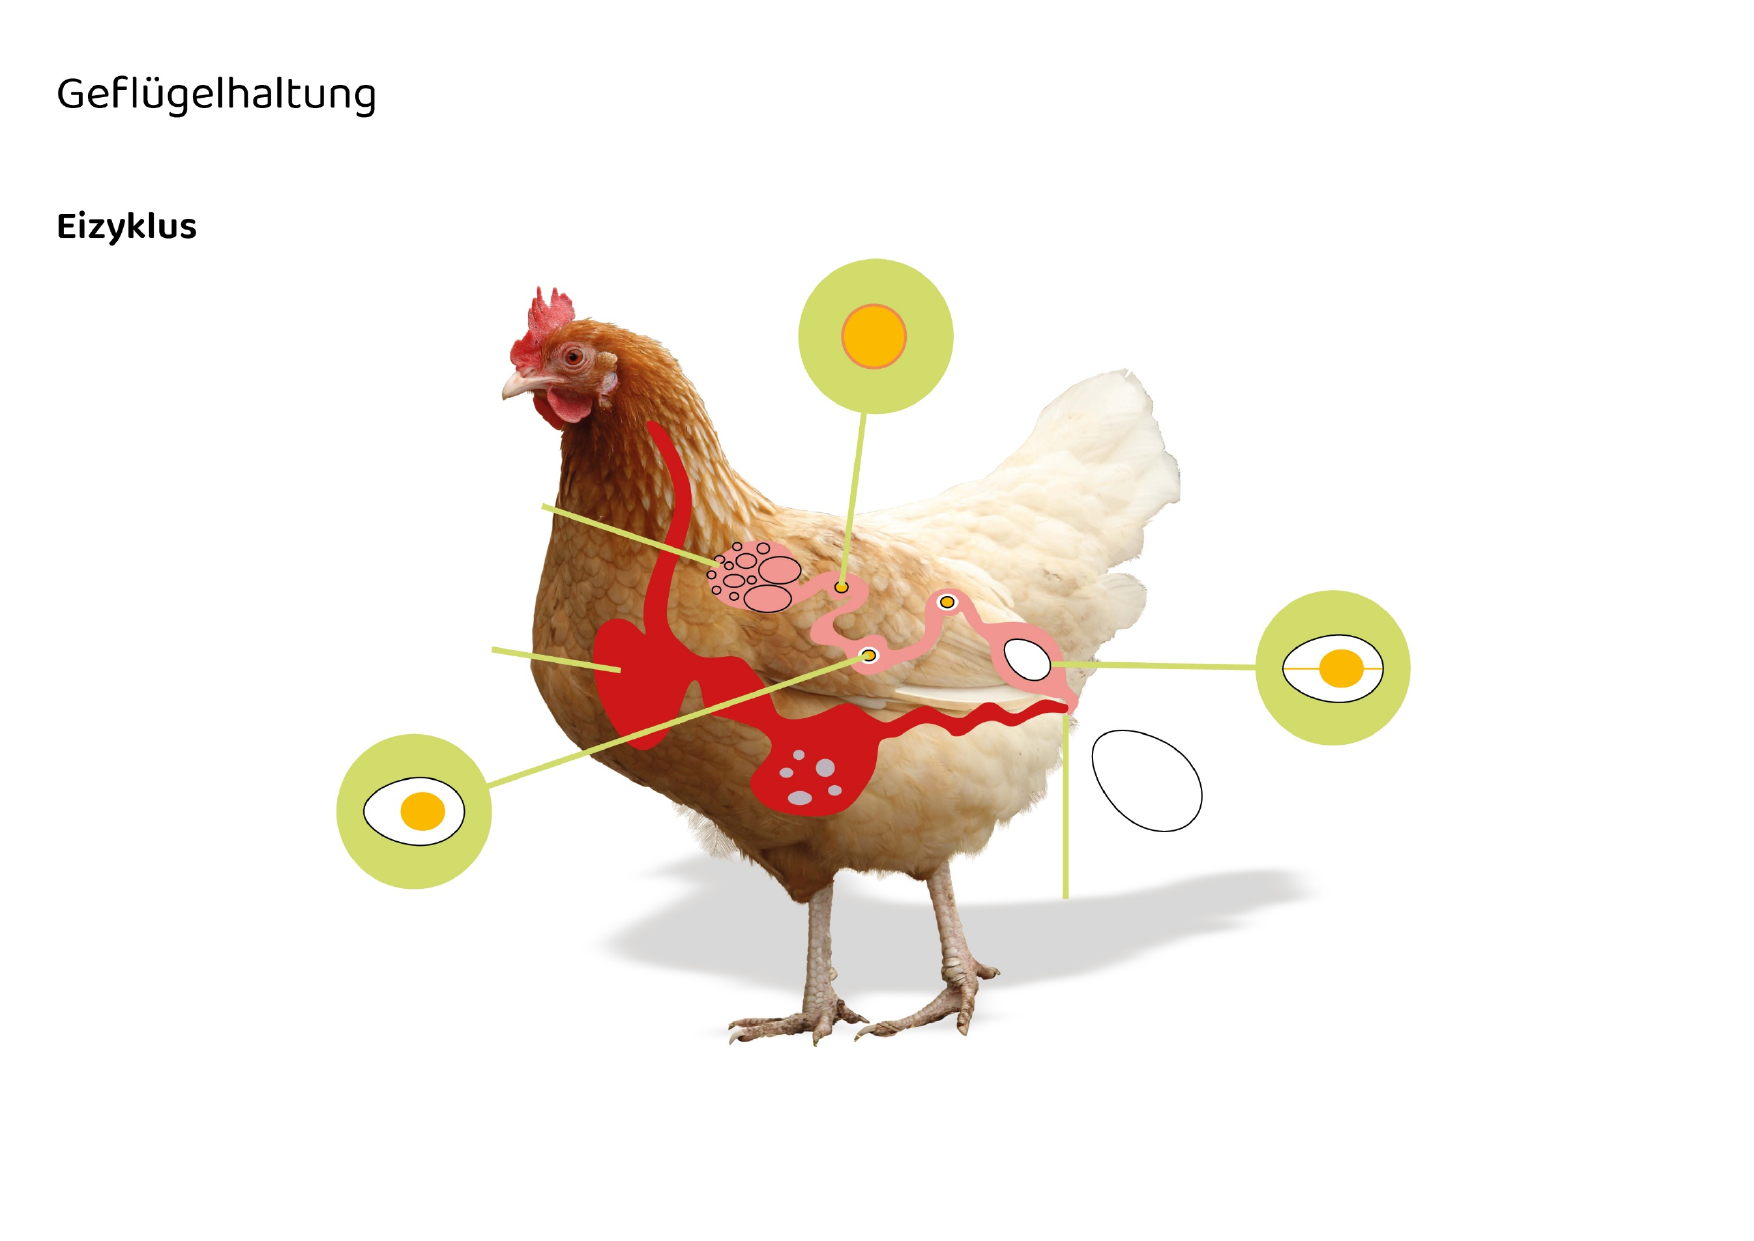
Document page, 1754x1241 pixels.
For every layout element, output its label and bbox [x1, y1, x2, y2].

picture [0, 0, 1650, 1167]
